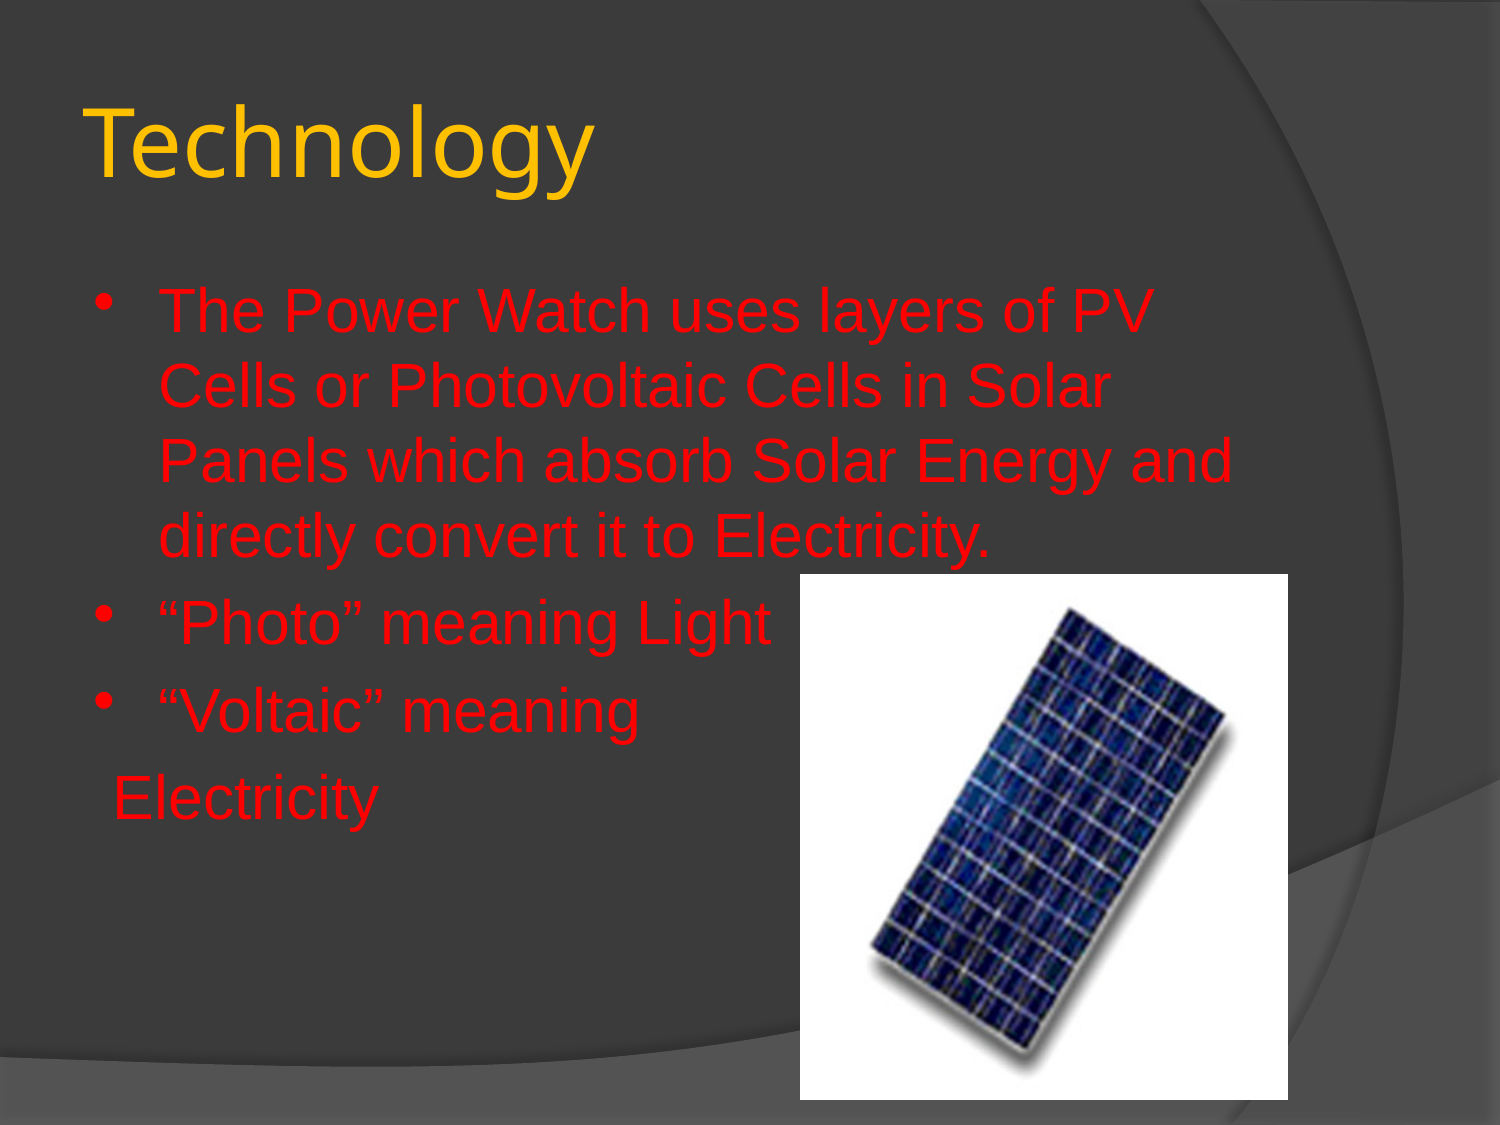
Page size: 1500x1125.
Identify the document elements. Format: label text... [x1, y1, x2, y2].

list The Power Watch uses layers of PV Cells or Photovoltaic Cells in Solar Panels which absorb Solar Energy and directly convert it to Electricity. “Photo” meaning Light “Voltaic” meaning Electricity [75, 262, 1300, 1005]
picture [799, 574, 1288, 1101]
title Technology [75, 45, 1300, 233]
